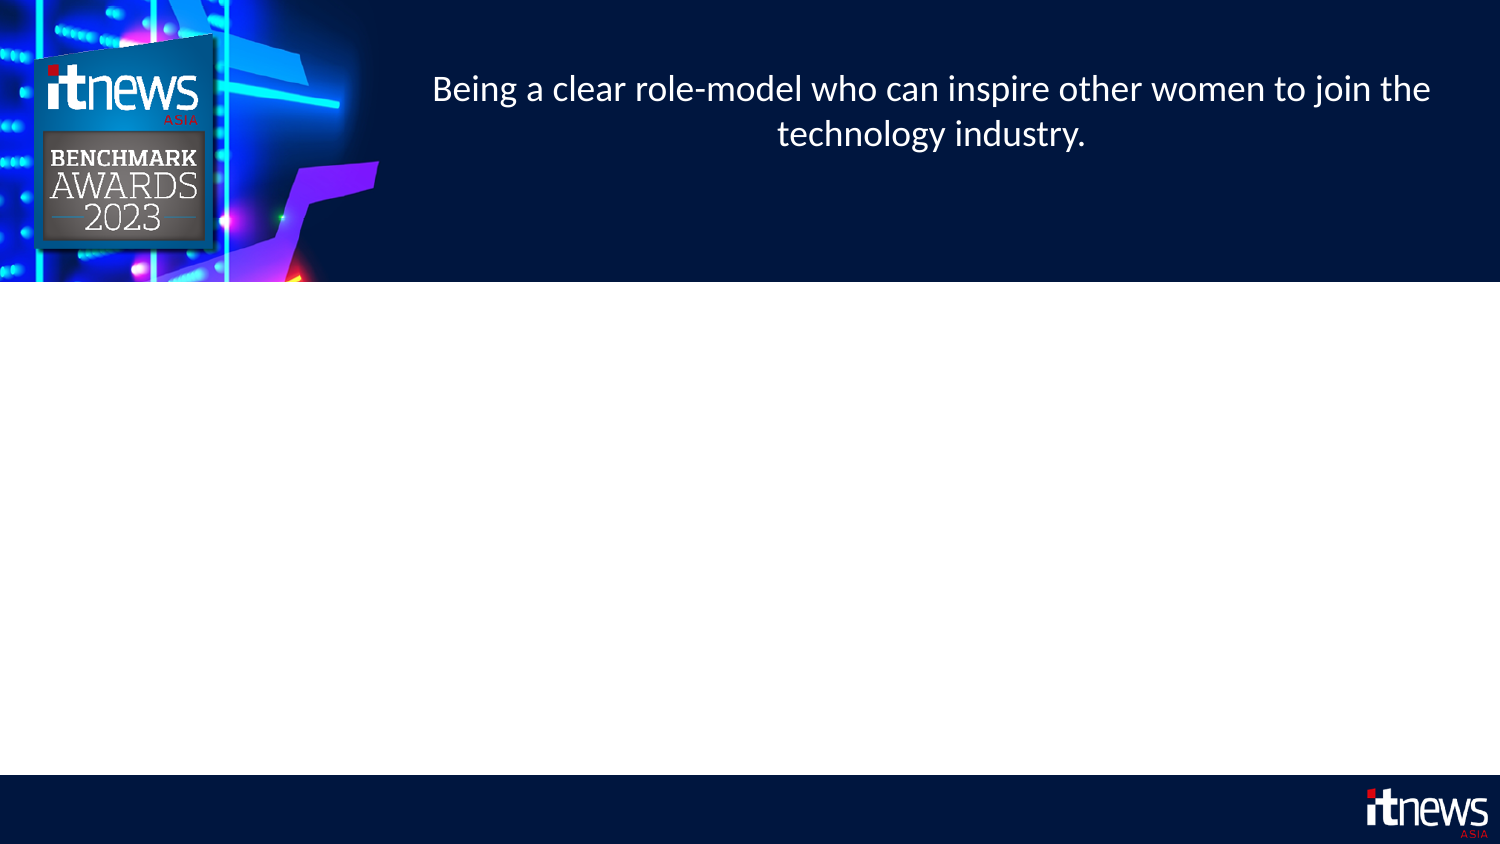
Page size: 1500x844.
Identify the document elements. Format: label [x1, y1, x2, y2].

picture [0, 0, 1500, 282]
picture [0, 775, 1500, 844]
